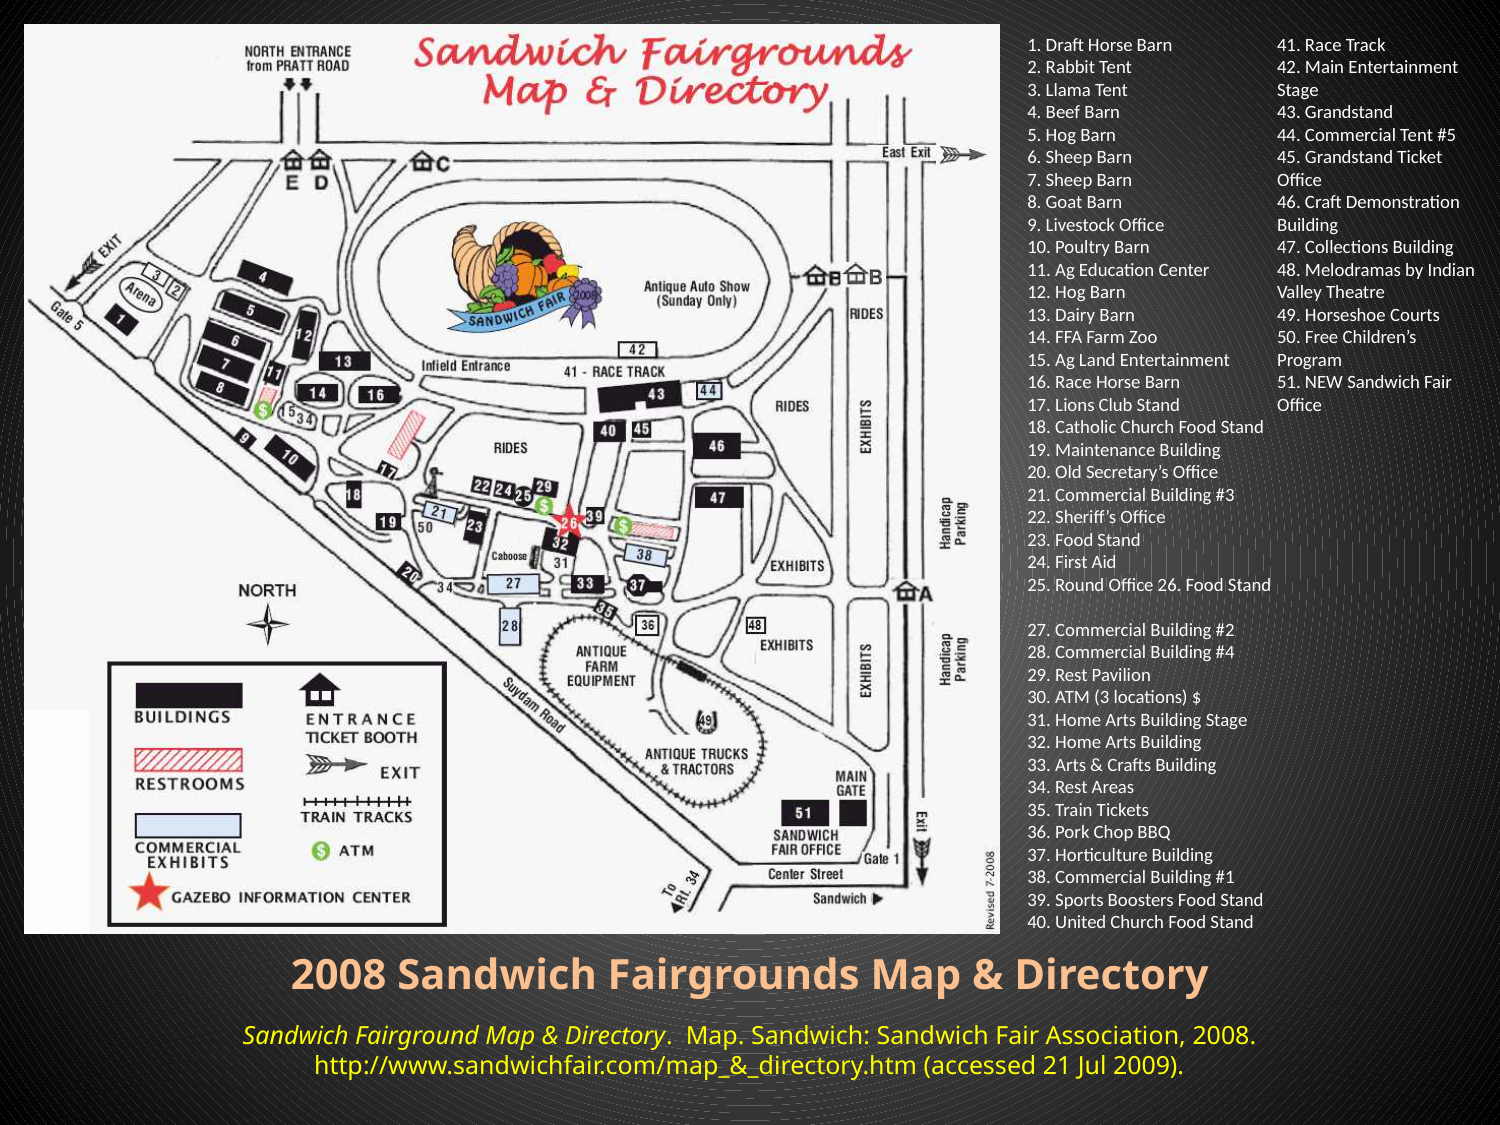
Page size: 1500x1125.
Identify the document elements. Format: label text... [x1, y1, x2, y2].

picture [24, 24, 1001, 935]
title 2008 Sandwich Fairgrounds Map & Directory [50, 912, 1450, 1006]
list Sandwich Fairground Map & Directory. Map. Sandwich: Sandwich Fair Association, 2008. http://www.sandwichfair.com/map_&_directory.htm (accessed 21 Jul 2009). [37, 1012, 1463, 1088]
text_box 1. Draft Horse Barn 2. Rabbit Tent 3. Llama Tent 4. Beef Barn 5. Hog Barn 6. Sheep Barn 7. Sheep Barn 8. Goat Barn 9. Livestock Office 10. Poultry Barn 11. Ag Education Center 12. Hog Barn 13. Dairy Barn 14. FFA Farm Zoo 15. Ag Land Entertainment 16. Race Horse Barn 17. Lions Club Stand 18. Catholic Church Food Stand 19. Maintenance Building 20. Old Secretary’s Office 21. Commercial Building #3 22. Sheriff’s Office 23. Food Stand 24. First Aid 25. Round Office 26. Food Stand 27. Commercial Building #2 28. Commercial Building #4 29. Rest Pavilion 30. ATM (3 locations) $ 31. Home Arts Building Stage 32. Home Arts Building 33. Arts & Crafts Building 34. Rest Areas 35. Train Tickets 36. Pork Chop BBQ 37. Horticulture Building 38. Commercial Building #1 39. Sports Boosters Food Stand 40. United Church Food Stand [1012, 24, 1288, 963]
text_box 41. Race Track 42. Main Entertainment Stage 43. Grandstand 44. Commercial Tent #5 45. Grandstand Ticket Office 46. Craft Demonstration Building 47. Collections Building 48. Melodramas by Indian Valley Theatre 49. Horseshoe Courts 50. Free Children’s Program 51. NEW Sandwich Fair Office [1262, 24, 1500, 468]
